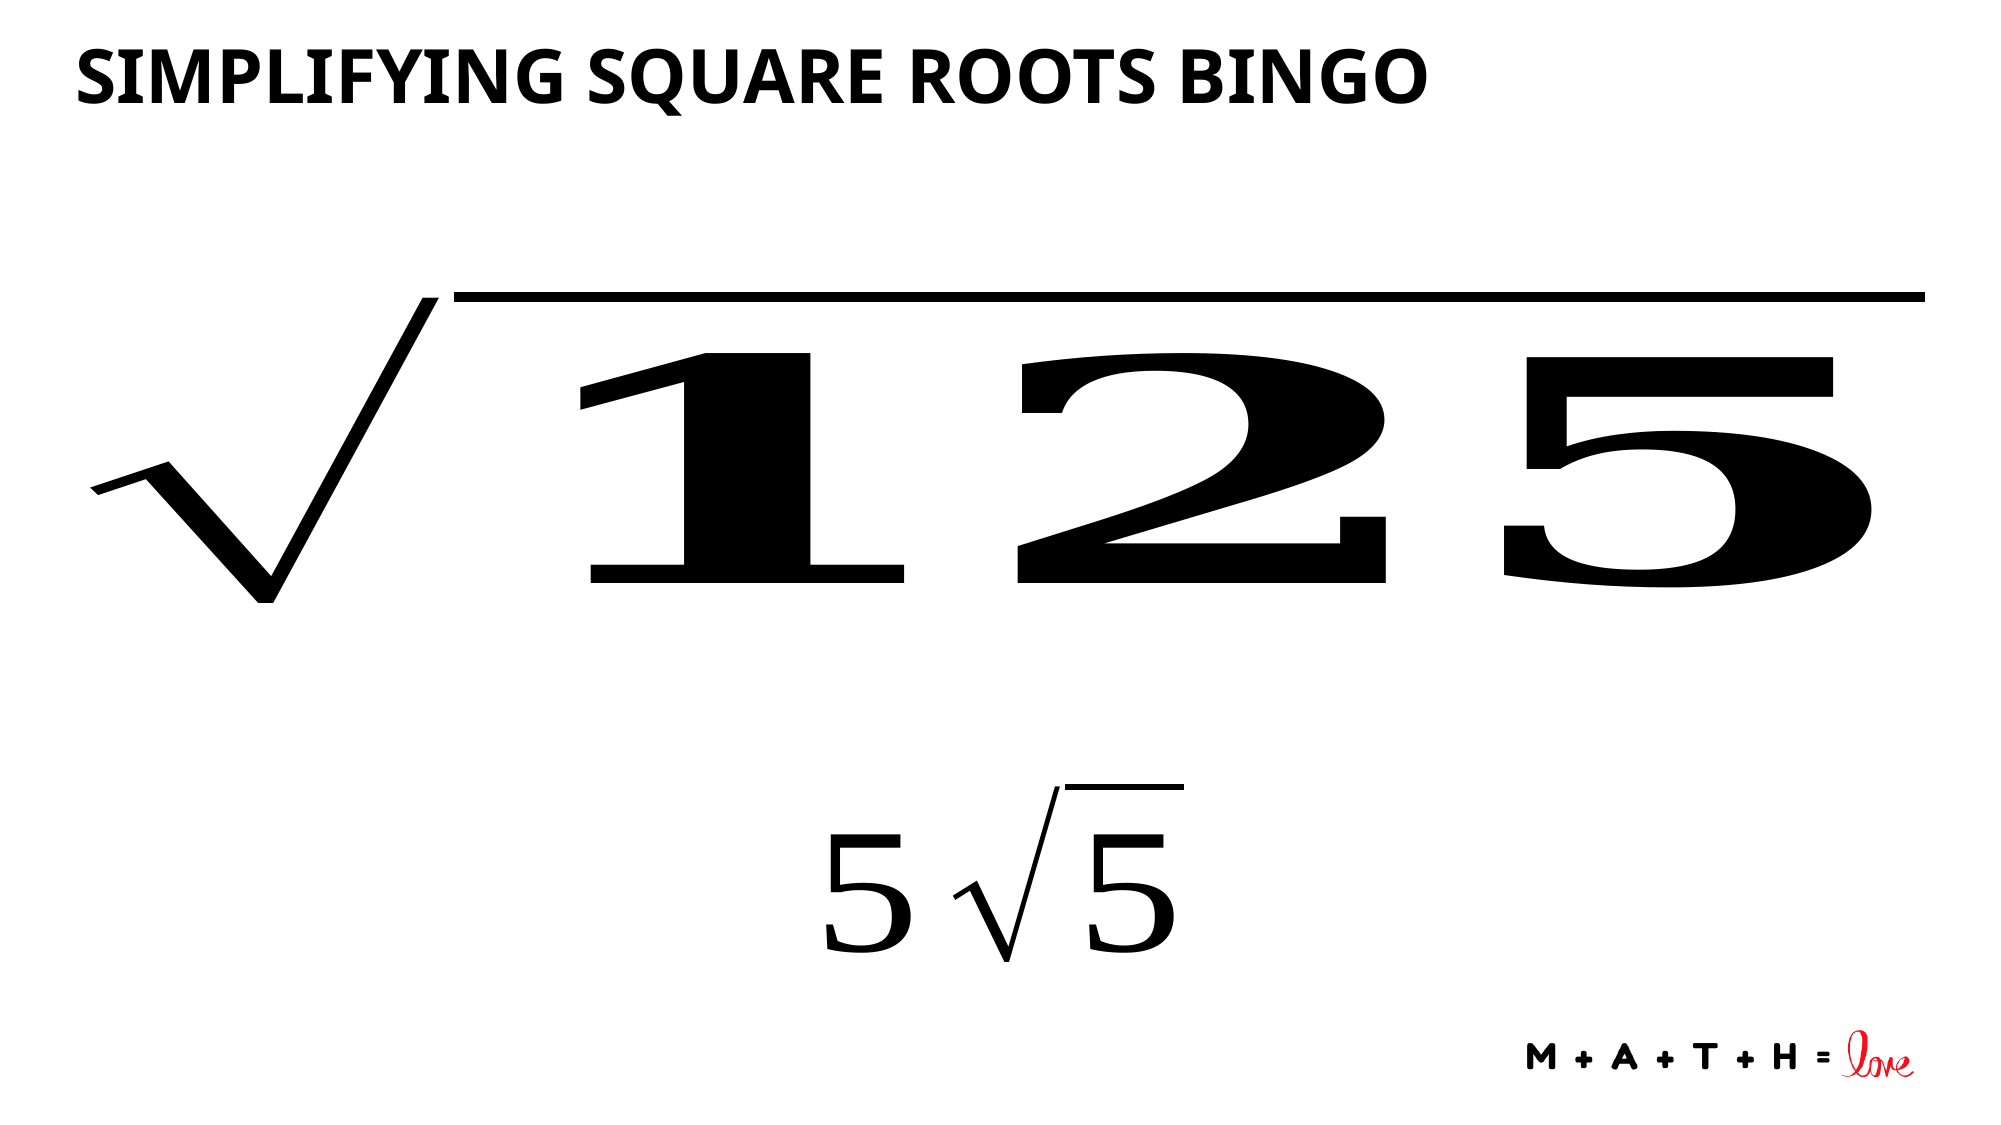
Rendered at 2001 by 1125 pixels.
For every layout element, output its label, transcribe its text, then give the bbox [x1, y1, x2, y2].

picture [1511, 1026, 1925, 1082]
text_box SIMPLIFYING SQUARE ROOTS BINGO [60, 20, 1448, 126]
